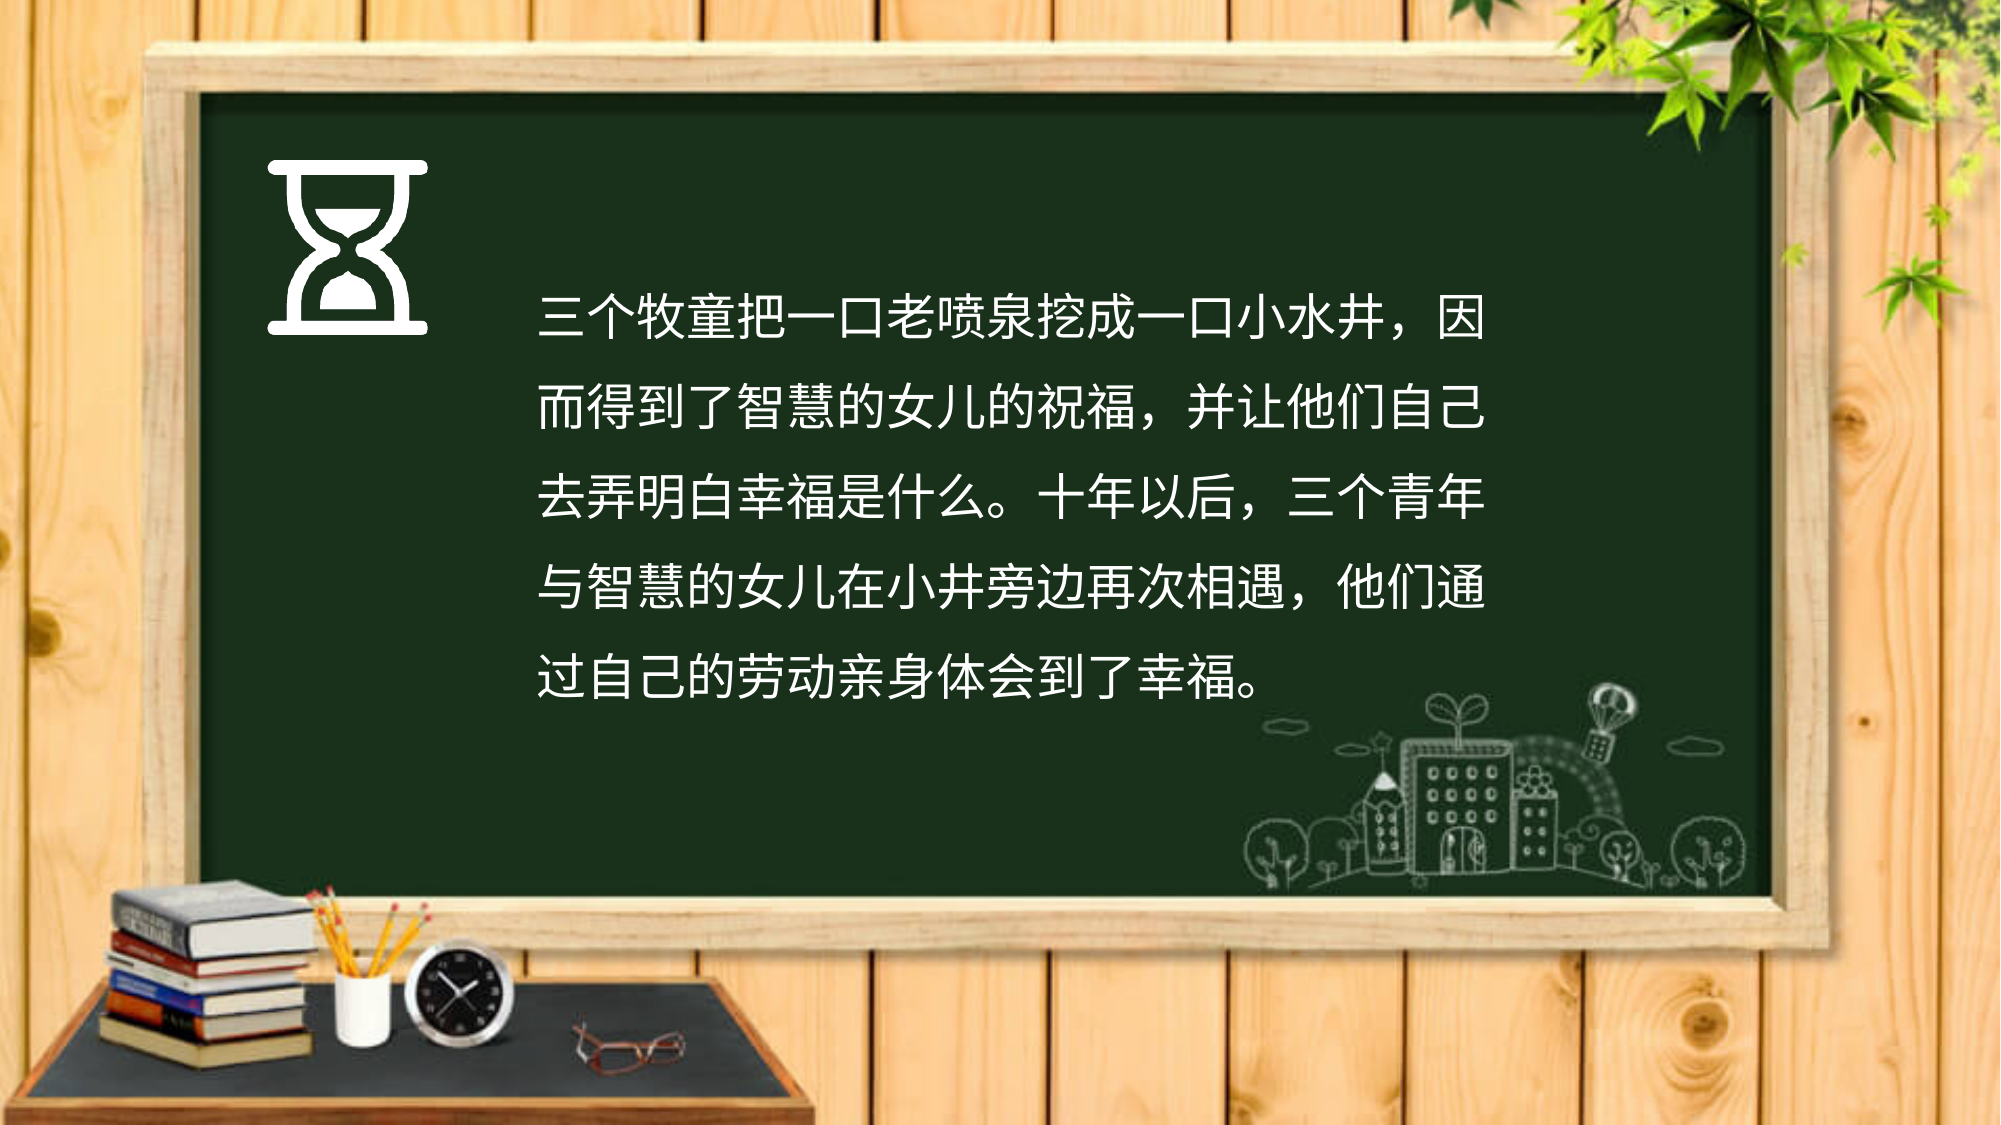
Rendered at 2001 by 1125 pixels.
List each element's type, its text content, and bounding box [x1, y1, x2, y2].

picture [0, 0, 2001, 1125]
text_box 三个牧童把一口老喷泉挖成一口小水井，因而得到了智慧的女儿的祝福，并让他们自己去弄明白幸福是什么。十年以后，三个青年与智慧的女儿在小井旁边再次相遇，他们通过自己的劳动亲身体会到了幸福。 [521, 247, 1522, 713]
